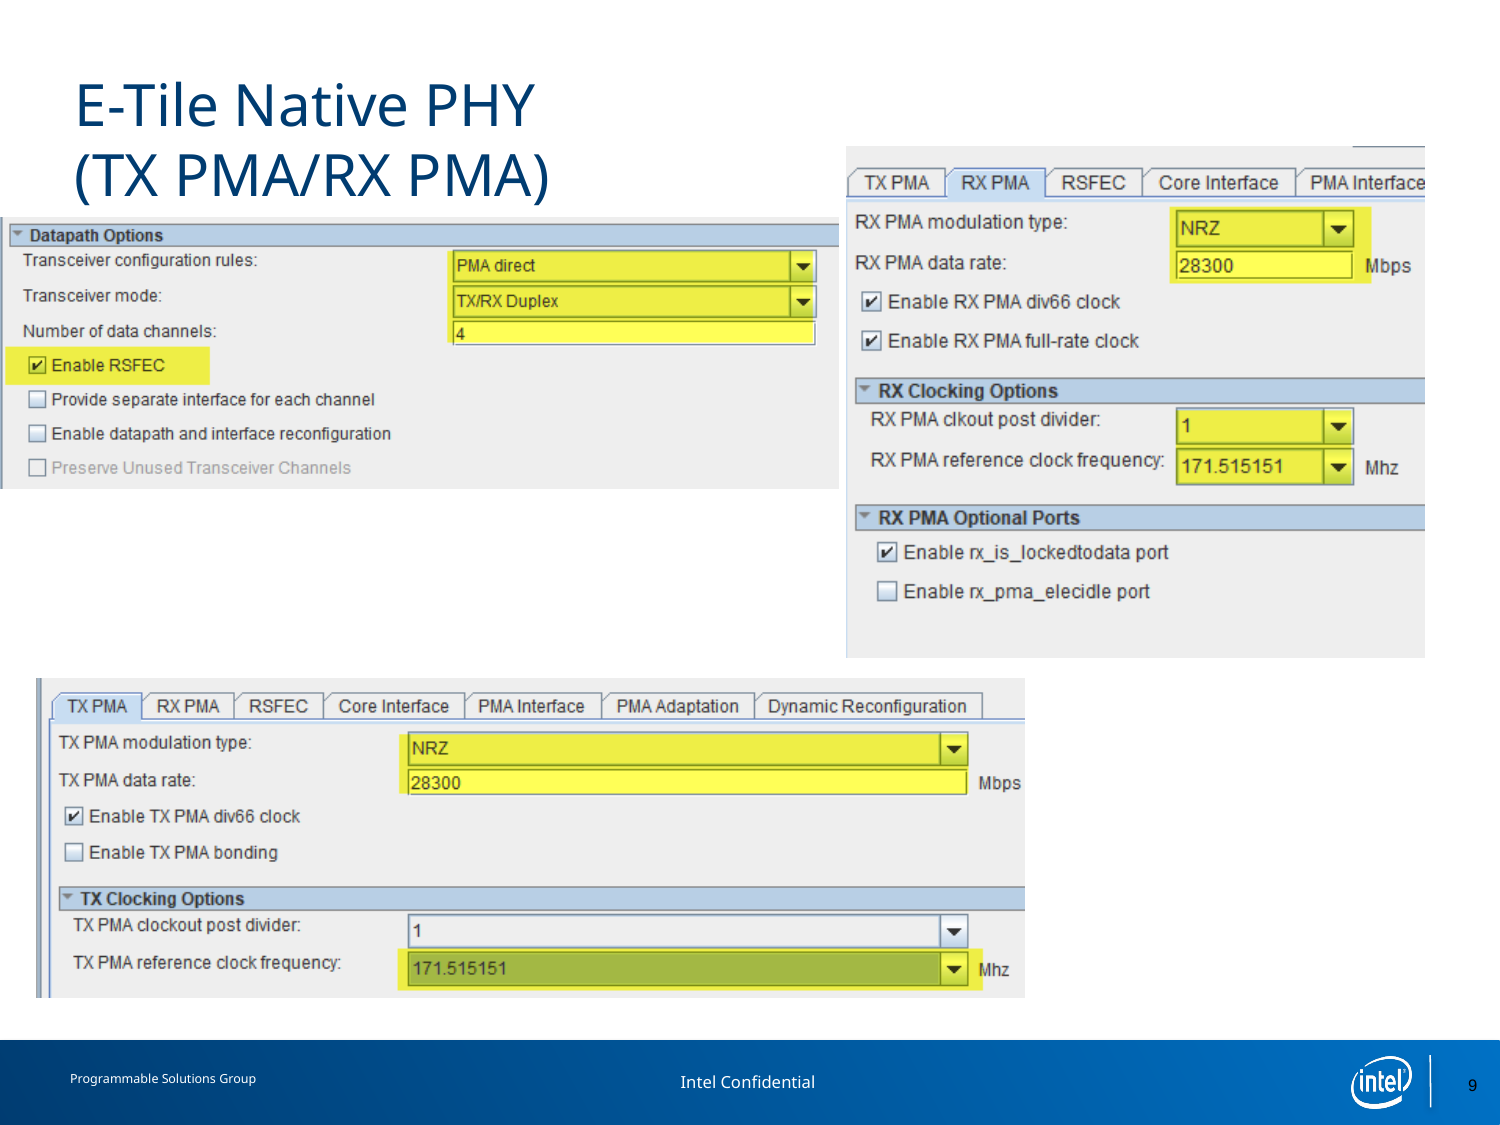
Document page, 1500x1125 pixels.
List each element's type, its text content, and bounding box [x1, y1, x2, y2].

picture [0, 217, 839, 489]
picture [846, 146, 1425, 658]
picture [35, 678, 1026, 998]
title E-Tile Native PHY (TX PMA/RX PMA) [74, 67, 813, 215]
slide_number 9 [1127, 1055, 1478, 1116]
text_box [829, 636, 1425, 1013]
